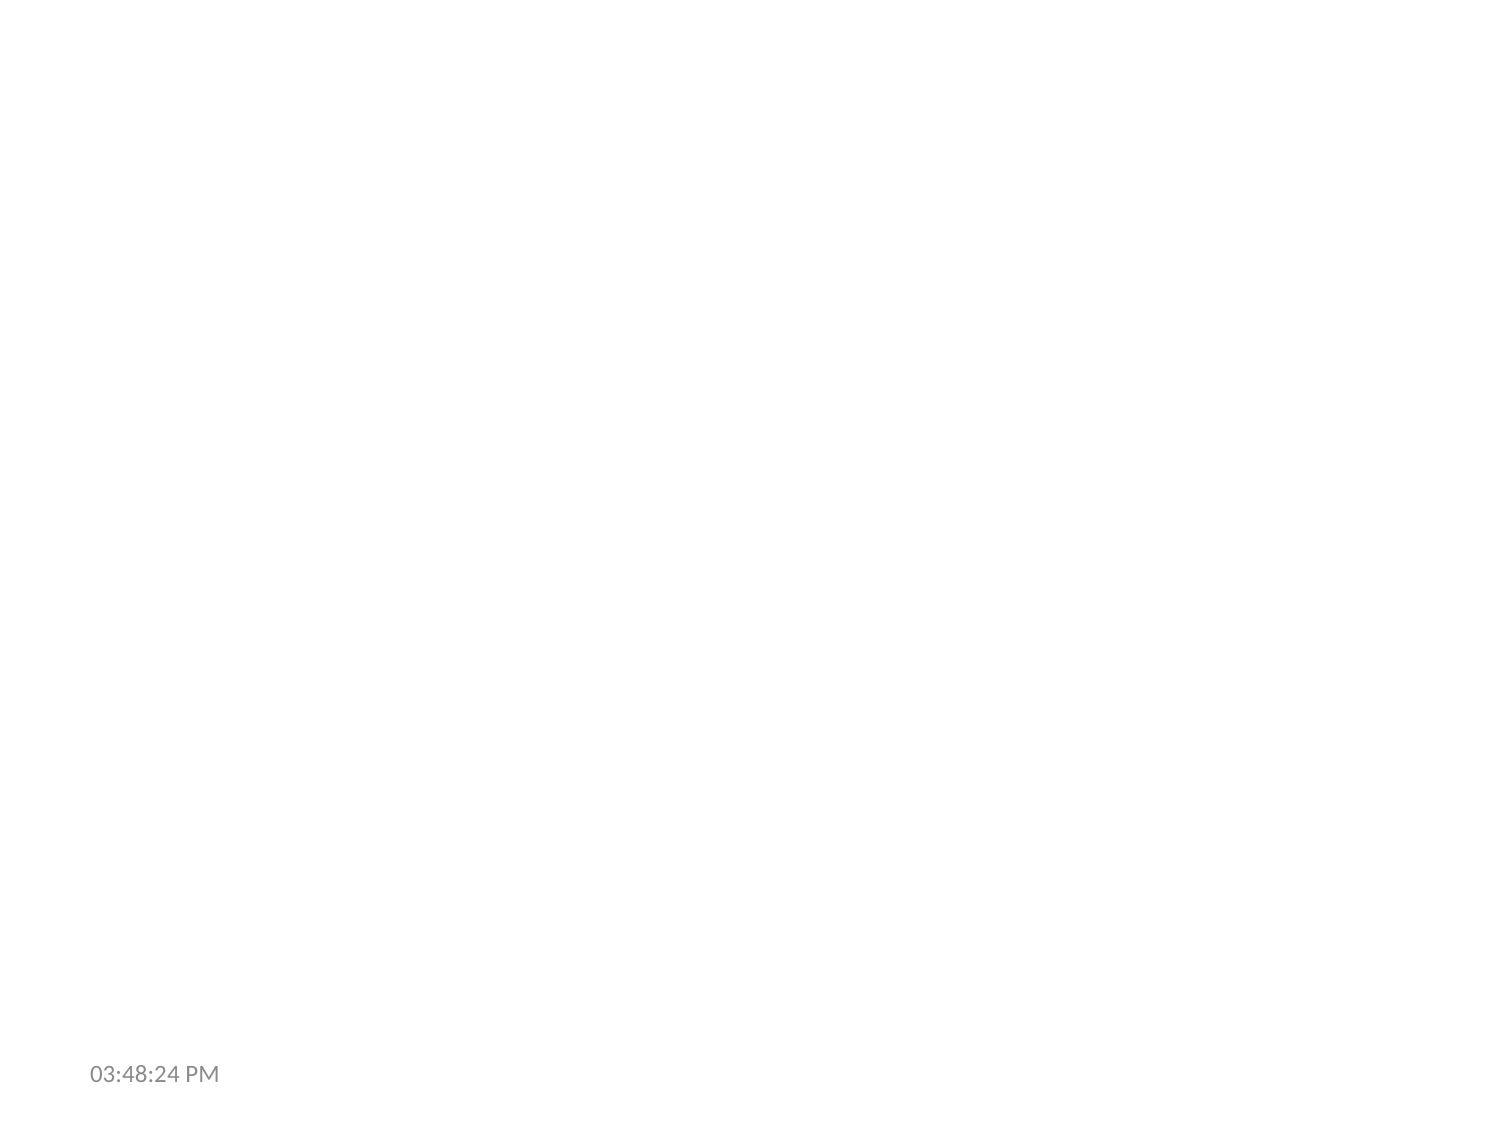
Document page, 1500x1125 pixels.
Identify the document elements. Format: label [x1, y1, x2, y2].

slide_number [75, 1042, 425, 1103]
